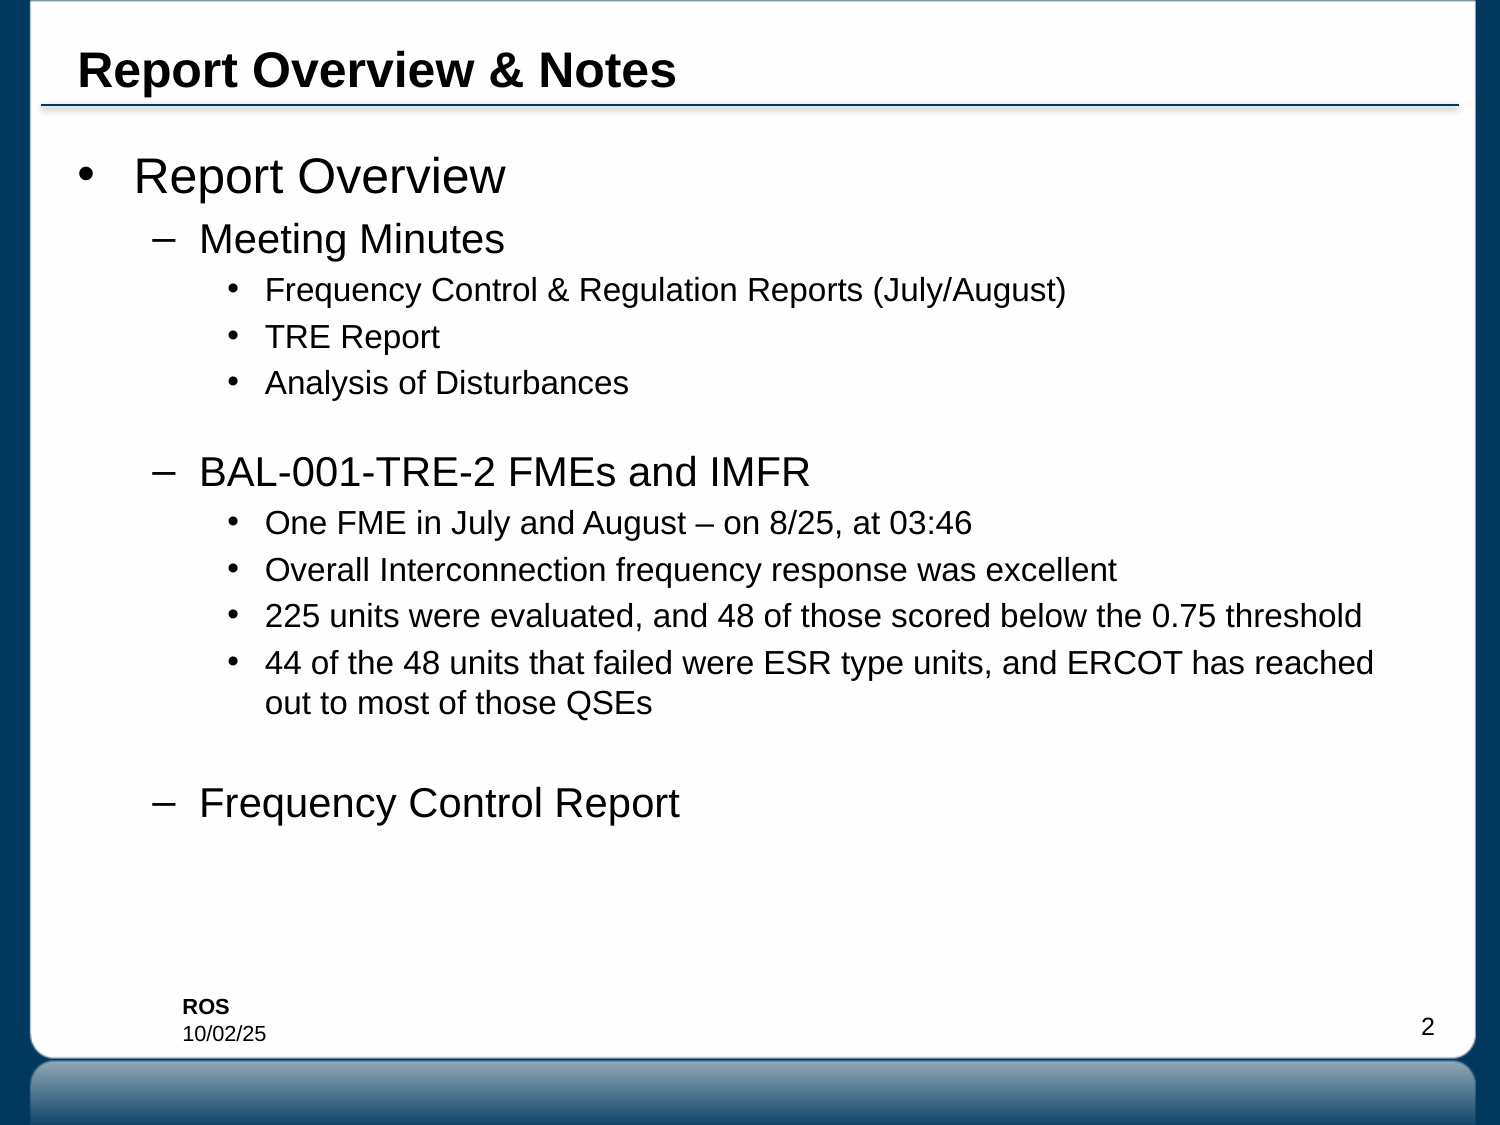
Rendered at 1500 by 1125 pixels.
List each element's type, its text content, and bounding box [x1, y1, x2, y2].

picture [0, 0, 1500, 1125]
title Report Overview & Notes [62, 29, 1450, 106]
list Report Overview Meeting Minutes Frequency Control & Regulation Reports (July/August) TRE Report Analysis of Disturbances BAL-001-TRE-2 FMEs and IMFR One FME in July and August – on 8/25, at 03:46 Overall Interconnection frequency response was excellent 225 units were evaluated, and 48 of those scored below the 0.75 threshold 44 of the 48 units that failed were ESR type units, and ERCOT has reached out to most of those QSEs Frequency Control Report [62, 135, 1413, 976]
